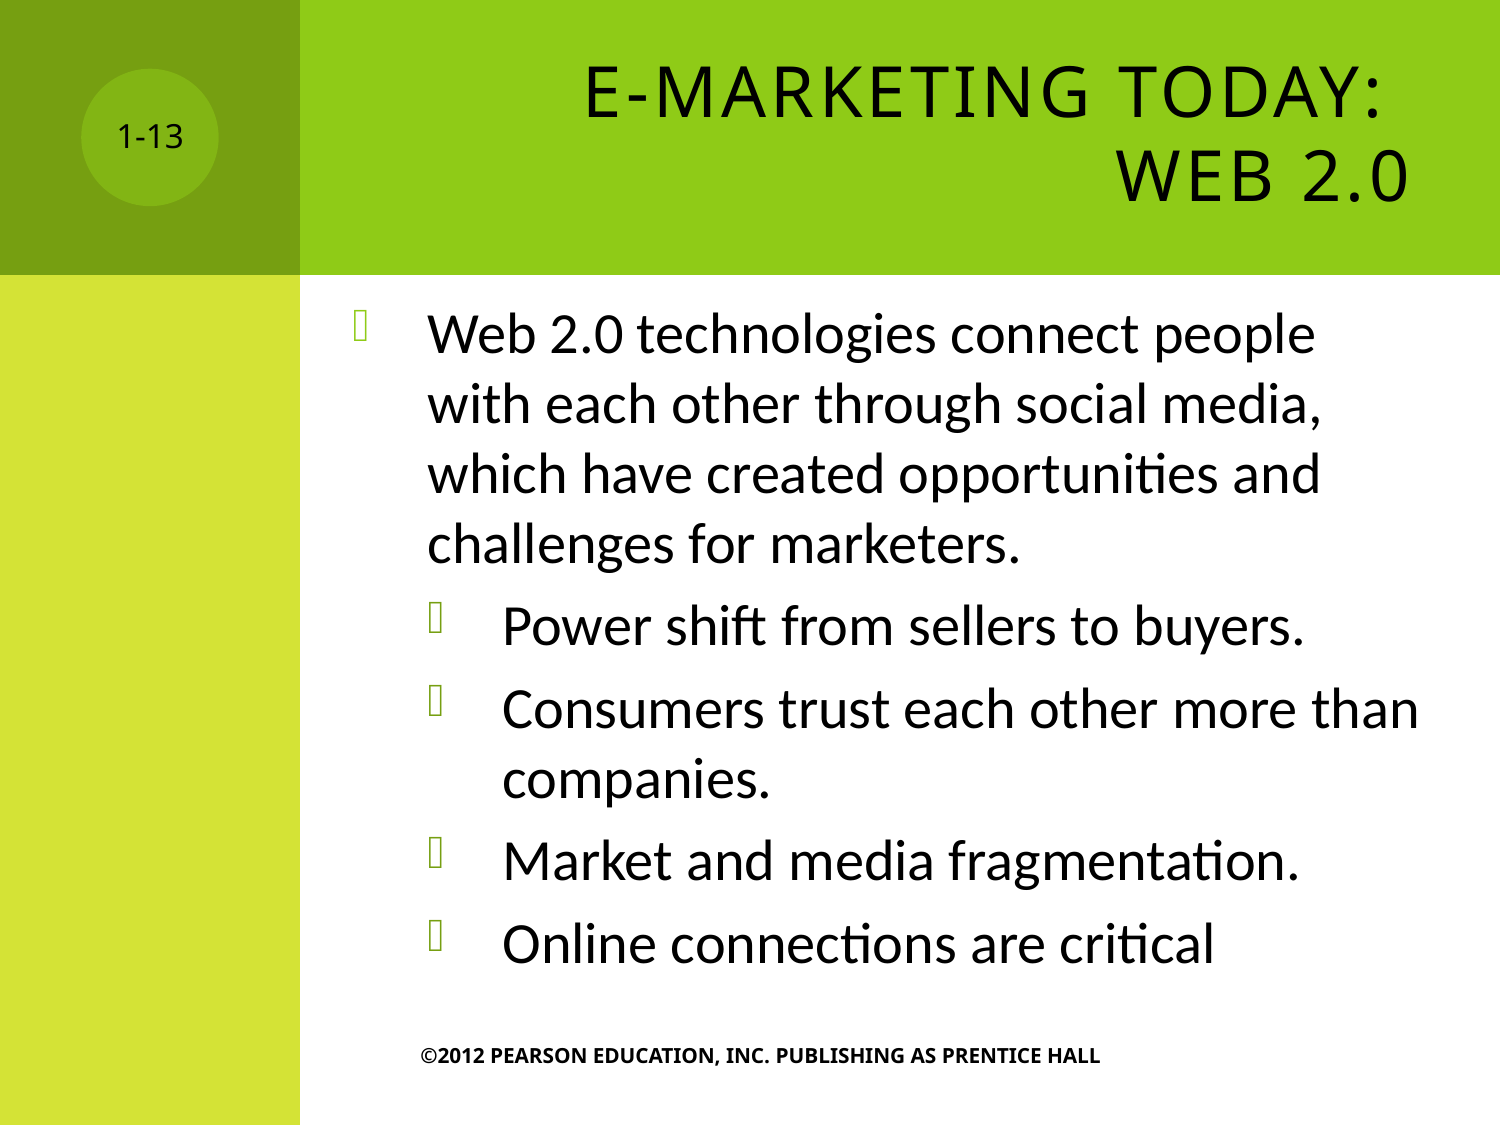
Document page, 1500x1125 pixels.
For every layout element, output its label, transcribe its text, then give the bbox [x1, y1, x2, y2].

footer ©2012 PEARSON EDUCATION, INC. PUBLISHING AS PRENTICE HALL [399, 1025, 1238, 1085]
title E-Marketing Today: Web 2.0 [399, 37, 1425, 225]
slide_number 1-13 [87, 87, 213, 188]
list Web 2.0 technologies connect people with each other through social media, which have created opportunities and challenges for marketers. Power shift from sellers to buyers. Consumers trust each other more than companies. Market and media fragmentation. Online connections are critical [337, 287, 1438, 1001]
